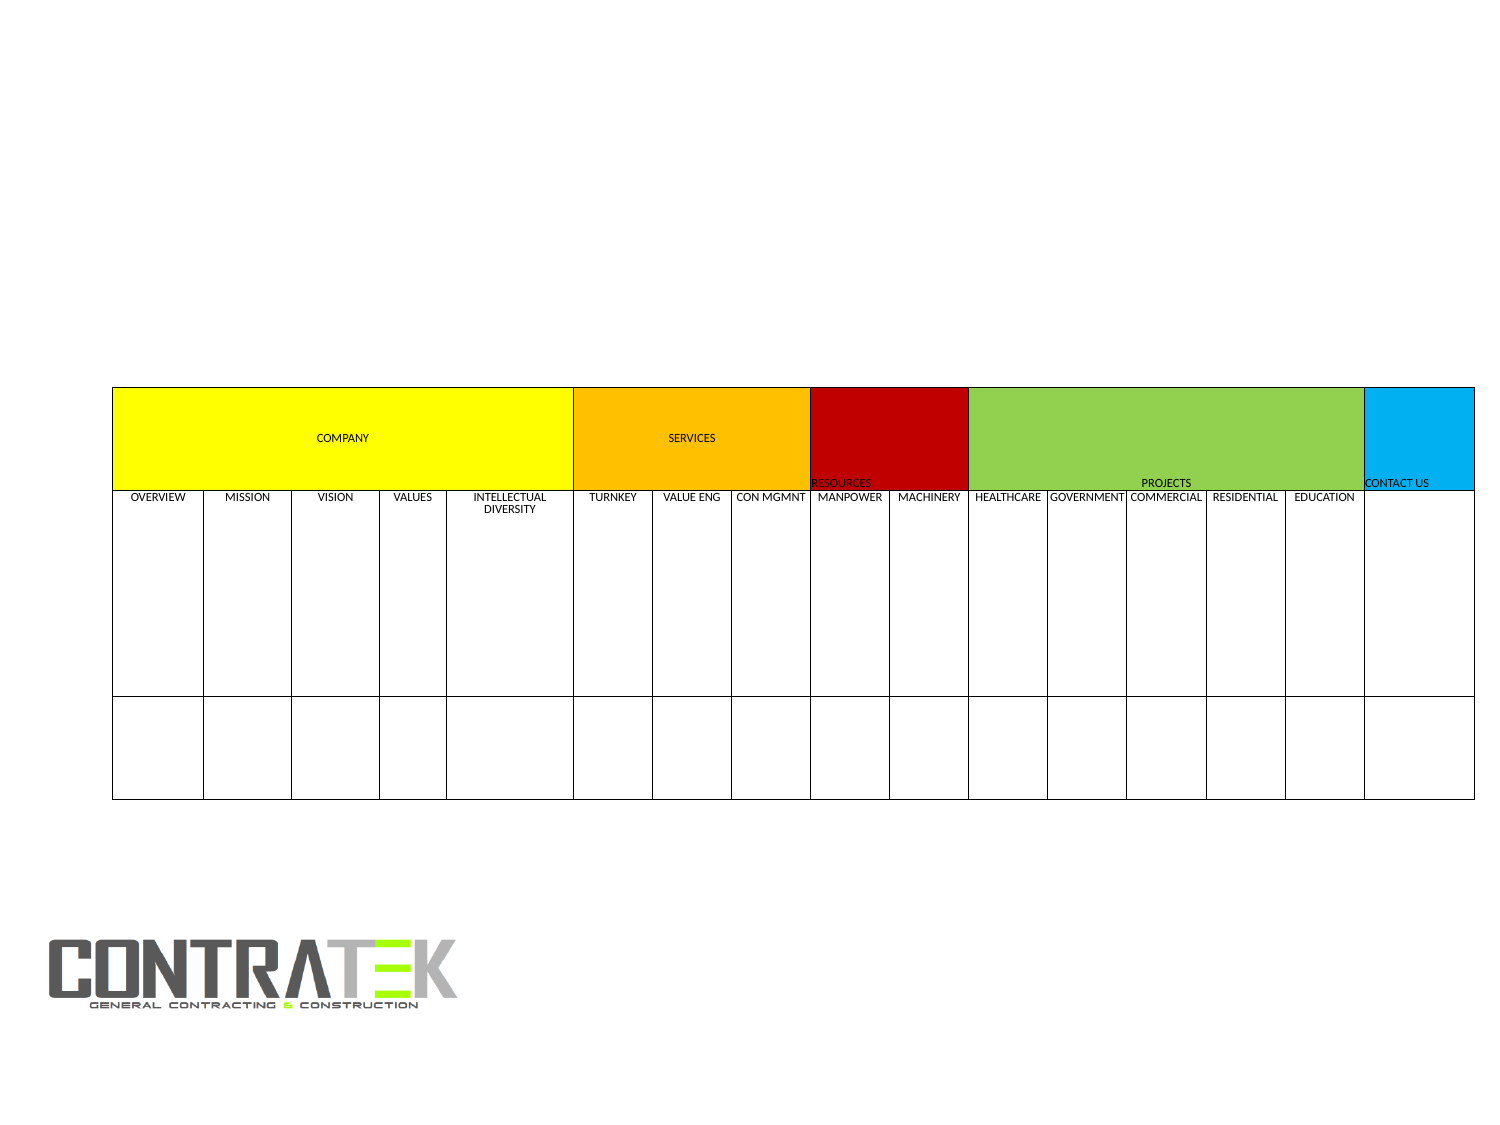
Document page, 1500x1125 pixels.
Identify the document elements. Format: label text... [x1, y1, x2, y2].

table_cell [380, 697, 446, 799]
table_cell [732, 697, 810, 799]
table_cell [113, 697, 203, 799]
table_cell [1048, 697, 1126, 799]
table_cell [890, 697, 968, 799]
table_cell INTELLECTUAL DIVERSITY [447, 491, 573, 696]
table_header COMPANY [113, 388, 573, 490]
table_cell TURNKEY [574, 491, 652, 696]
table_cell [1127, 697, 1206, 799]
table_cell EDUCATION [1286, 491, 1364, 696]
table_cell MANPOWER [811, 491, 889, 696]
table_cell [204, 697, 291, 799]
table_header RESOURCES [811, 388, 968, 490]
table_cell OVERVIEW [113, 491, 203, 696]
table_cell [447, 697, 573, 799]
table_cell VISION [292, 491, 379, 696]
table_cell MISSION [204, 491, 291, 696]
table_cell COMMERCIAL [1127, 491, 1206, 696]
table_cell [811, 697, 889, 799]
table_cell [653, 697, 731, 799]
table_header CONTACT US [1365, 388, 1474, 490]
table_cell HEALTHCARE [969, 491, 1047, 696]
table_header PROJECTS [969, 388, 1364, 490]
table_cell [1207, 697, 1285, 799]
table_cell GOVERNMENT [1048, 491, 1126, 696]
table_cell CON MGMNT [732, 491, 810, 696]
table_cell [1365, 697, 1474, 799]
table_cell [1365, 491, 1474, 696]
table_cell [969, 697, 1047, 799]
picture [0, 935, 576, 1125]
table_cell VALUE ENG [653, 491, 731, 696]
table_cell MACHINERY [890, 491, 968, 696]
table_cell VALUES [380, 491, 446, 696]
table_cell [574, 697, 652, 799]
table_cell [292, 697, 379, 799]
table_cell [1286, 697, 1364, 799]
table_header SERVICES [574, 388, 810, 490]
table_cell RESIDENTIAL [1207, 491, 1285, 696]
